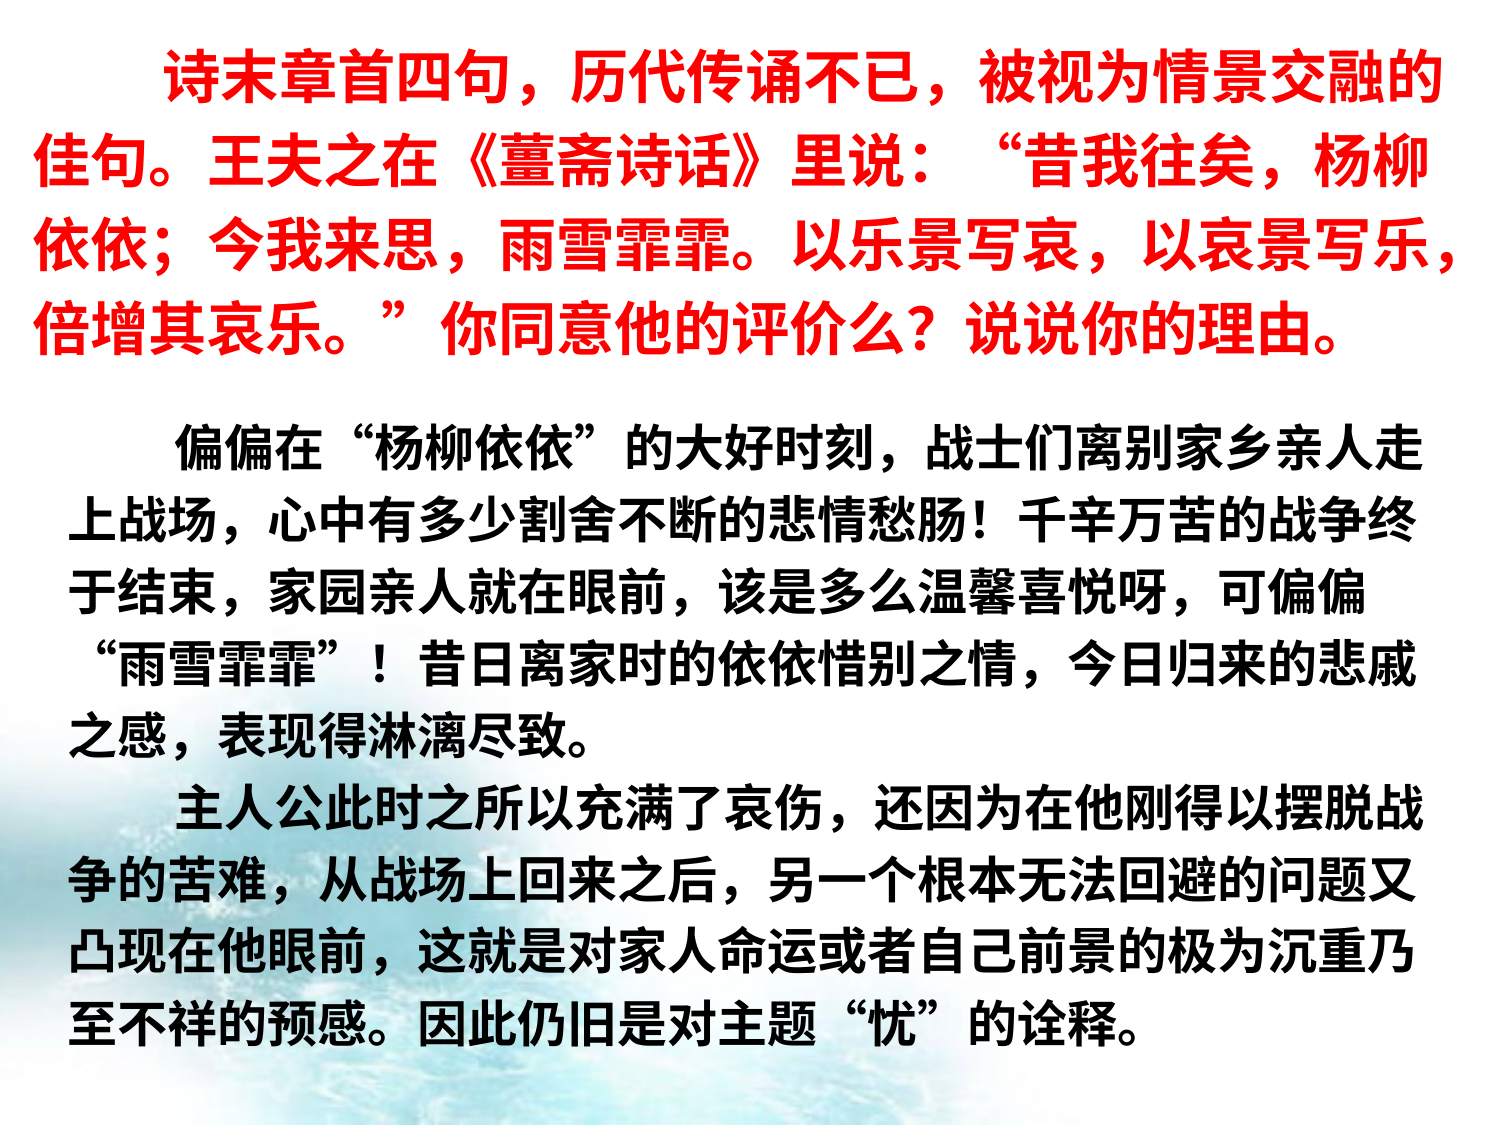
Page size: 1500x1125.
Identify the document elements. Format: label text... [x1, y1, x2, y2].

picture [0, 0, 1500, 1125]
text_box 偏偏在“杨柳依依”的大好时刻，战士们离别家乡亲人走上战场，心中有多少割舍不断的悲情愁肠！千辛万苦的战争终于结束，家园亲人就在眼前，该是多么温馨喜悦呀，可偏偏“雨雪霏霏”！昔日离家时的依依惜别之情，今日归来的悲戚之感，表现得淋漓尽致。 主人公此时之所以充满了哀伤，还因为在他刚得以摆脱战争的苦难，从战场上回来之后，另一个根本无法回避的问题又凸现在他眼前，这就是对家人命运或者自己前景的极为沉重乃至不祥的预感。因此仍旧是对主题“忧”的诠释。 [53, 396, 1459, 1060]
text_box 诗末章首四句，历代传诵不已，被视为情景交融的佳句。王夫之在《薑斋诗话》里说：“昔我往矣，杨柳依依；今我来思，雨雪霏霏。以乐景写哀，以哀景写乐，倍增其哀乐。”你同意他的评价么？说说你的理由。 [17, 18, 1477, 370]
